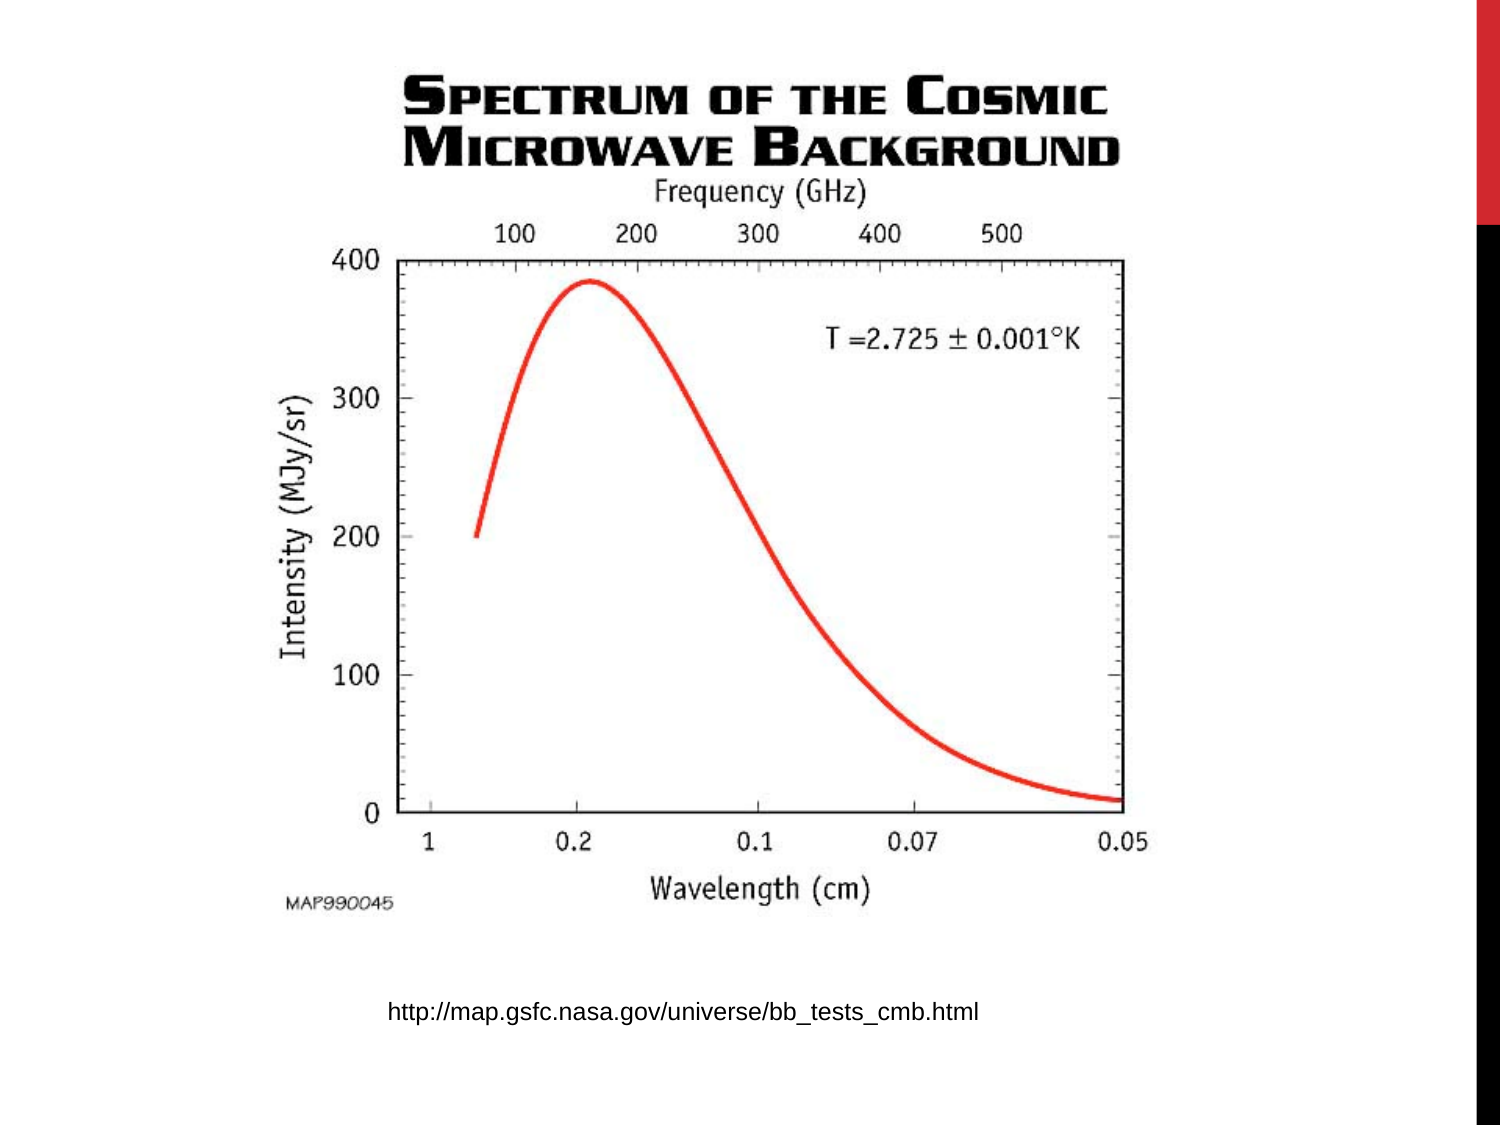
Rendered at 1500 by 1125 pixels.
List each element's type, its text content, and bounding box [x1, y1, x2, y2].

text_box http://map.gsfc.nasa.gov/universe/bb_tests_cmb.html [372, 987, 1123, 1033]
picture [269, 65, 1240, 917]
